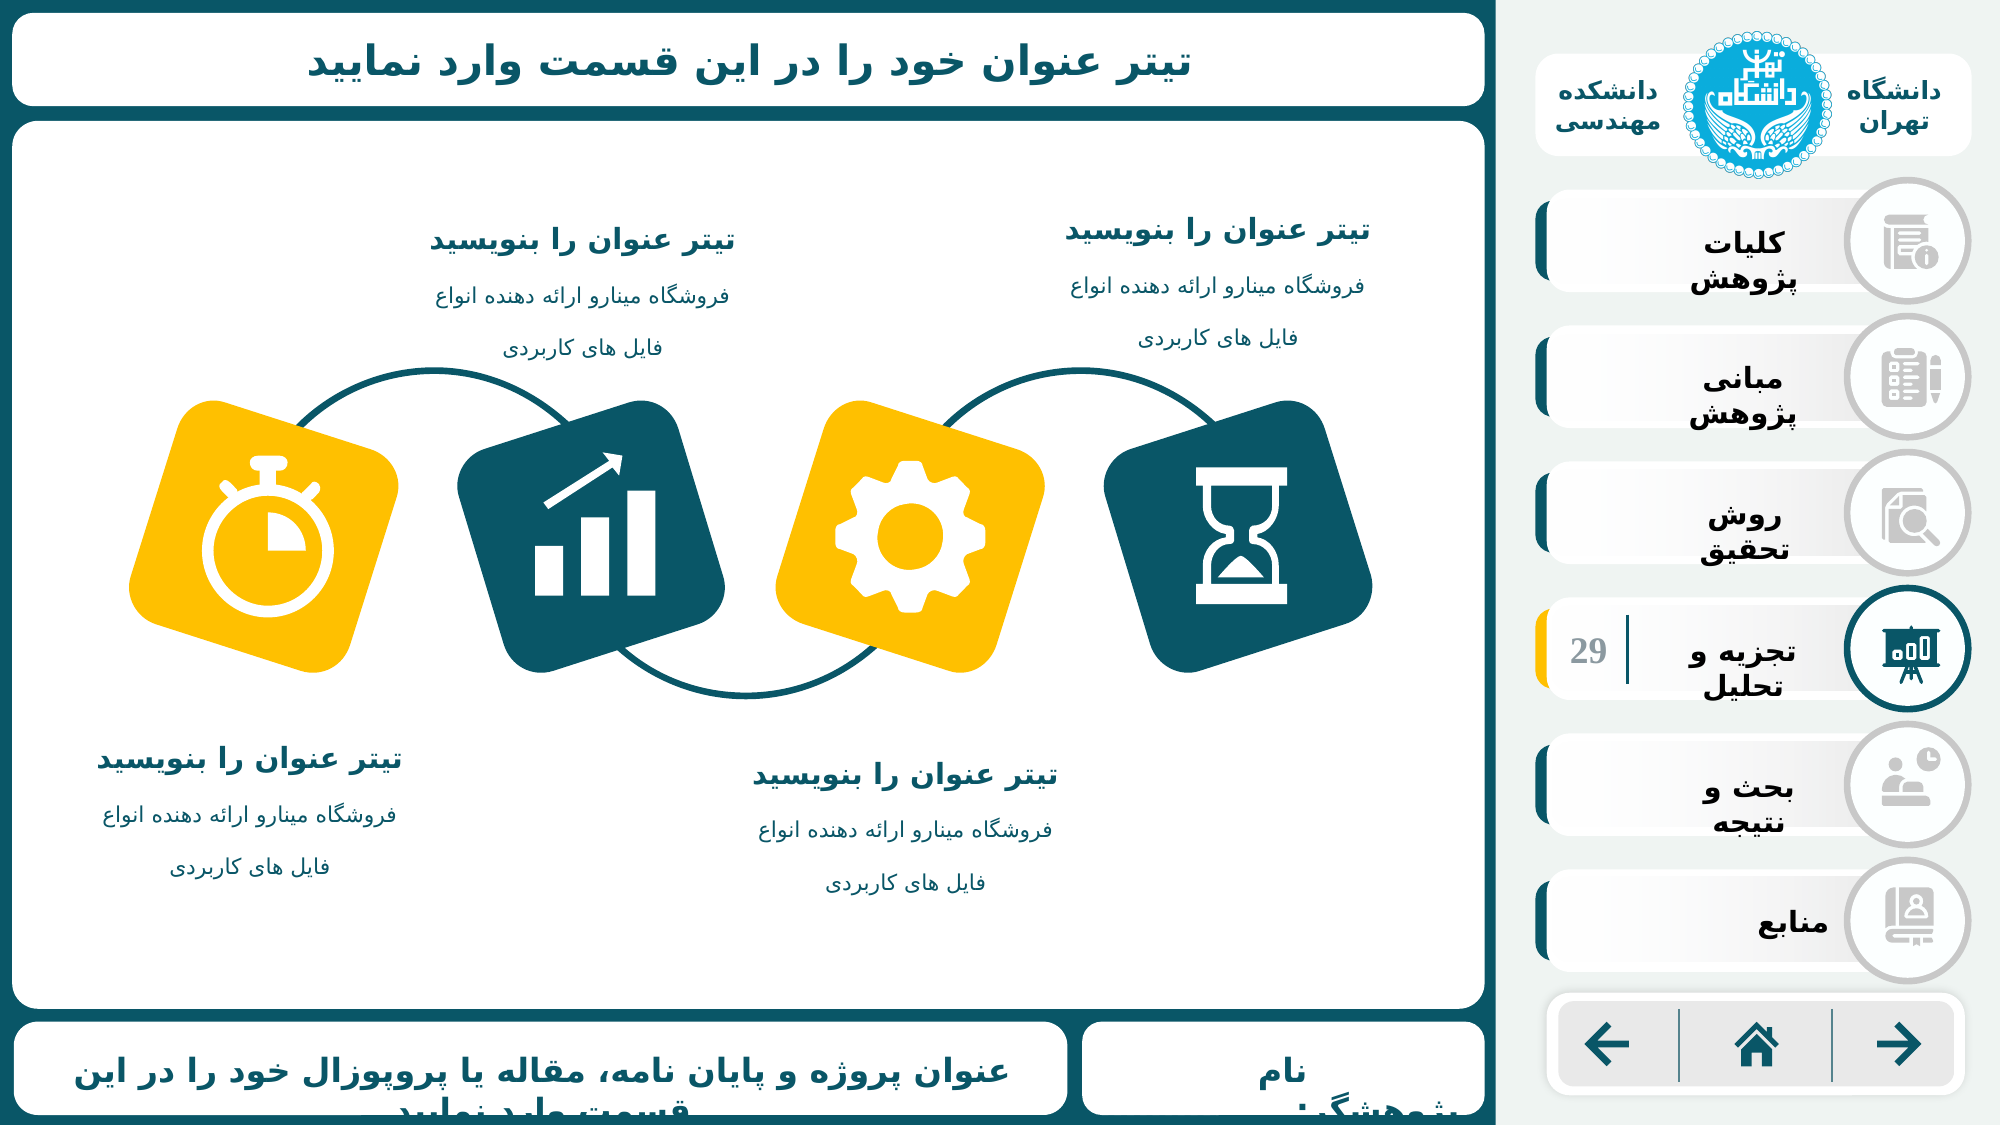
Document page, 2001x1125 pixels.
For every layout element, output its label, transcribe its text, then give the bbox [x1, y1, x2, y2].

text_box [1877, 1021, 1922, 1067]
text_box مبانی پژوهش [1642, 352, 1844, 437]
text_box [1098, 395, 1377, 678]
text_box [1734, 1021, 1779, 1067]
text_box تیتر عنوان را بنویسید فروشگاه مینارو ارائه دهنده انواع فایل های کاربردی [1039, 167, 1397, 358]
text_box منابع [1670, 895, 1844, 946]
text_box تیتر عنوان خود را در این قسمت وارد نمایید [19, 26, 1481, 92]
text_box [1881, 488, 1941, 547]
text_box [1885, 887, 1935, 947]
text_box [770, 395, 1050, 678]
slide_number 29 [1549, 618, 1628, 679]
text_box بحث و نتیجه [1654, 760, 1844, 846]
text_box تجزیه و تحلیل [1642, 624, 1844, 710]
text_box عنوان پروژه و پایان نامه، مقاله یا پروپوزال خود را در این قسمت وارد نمایید [19, 1041, 1067, 1125]
text_box نام پژوهشگر:............... [1084, 1041, 1482, 1125]
text_box [334, 368, 533, 395]
text_box تیتر عنوان را بنویسید فروشگاه مینارو ارائه دهنده انواع فایل های کاربردی [71, 696, 429, 887]
text_box [980, 367, 1180, 395]
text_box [124, 395, 404, 678]
text_box روش تحقیق [1646, 488, 1844, 573]
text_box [1881, 747, 1941, 807]
text_box [1584, 1021, 1629, 1067]
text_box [1881, 348, 1941, 408]
text_box [658, 678, 834, 700]
picture [1683, 31, 1832, 179]
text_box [1883, 214, 1939, 270]
text_box دانشکده مهندسی [1522, 67, 1683, 142]
text_box دانشگاه تهران [1832, 67, 1981, 142]
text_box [1881, 625, 1941, 684]
text_box کلیات پژوهش [1644, 216, 1844, 302]
text_box تیتر عنوان را بنویسید فروشگاه مینارو ارائه دهنده انواع فایل های کاربردی [727, 712, 1085, 903]
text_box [452, 395, 730, 678]
text_box تیتر عنوان را بنویسید فروشگاه مینارو ارائه دهنده انواع فایل های کاربردی [404, 177, 762, 368]
